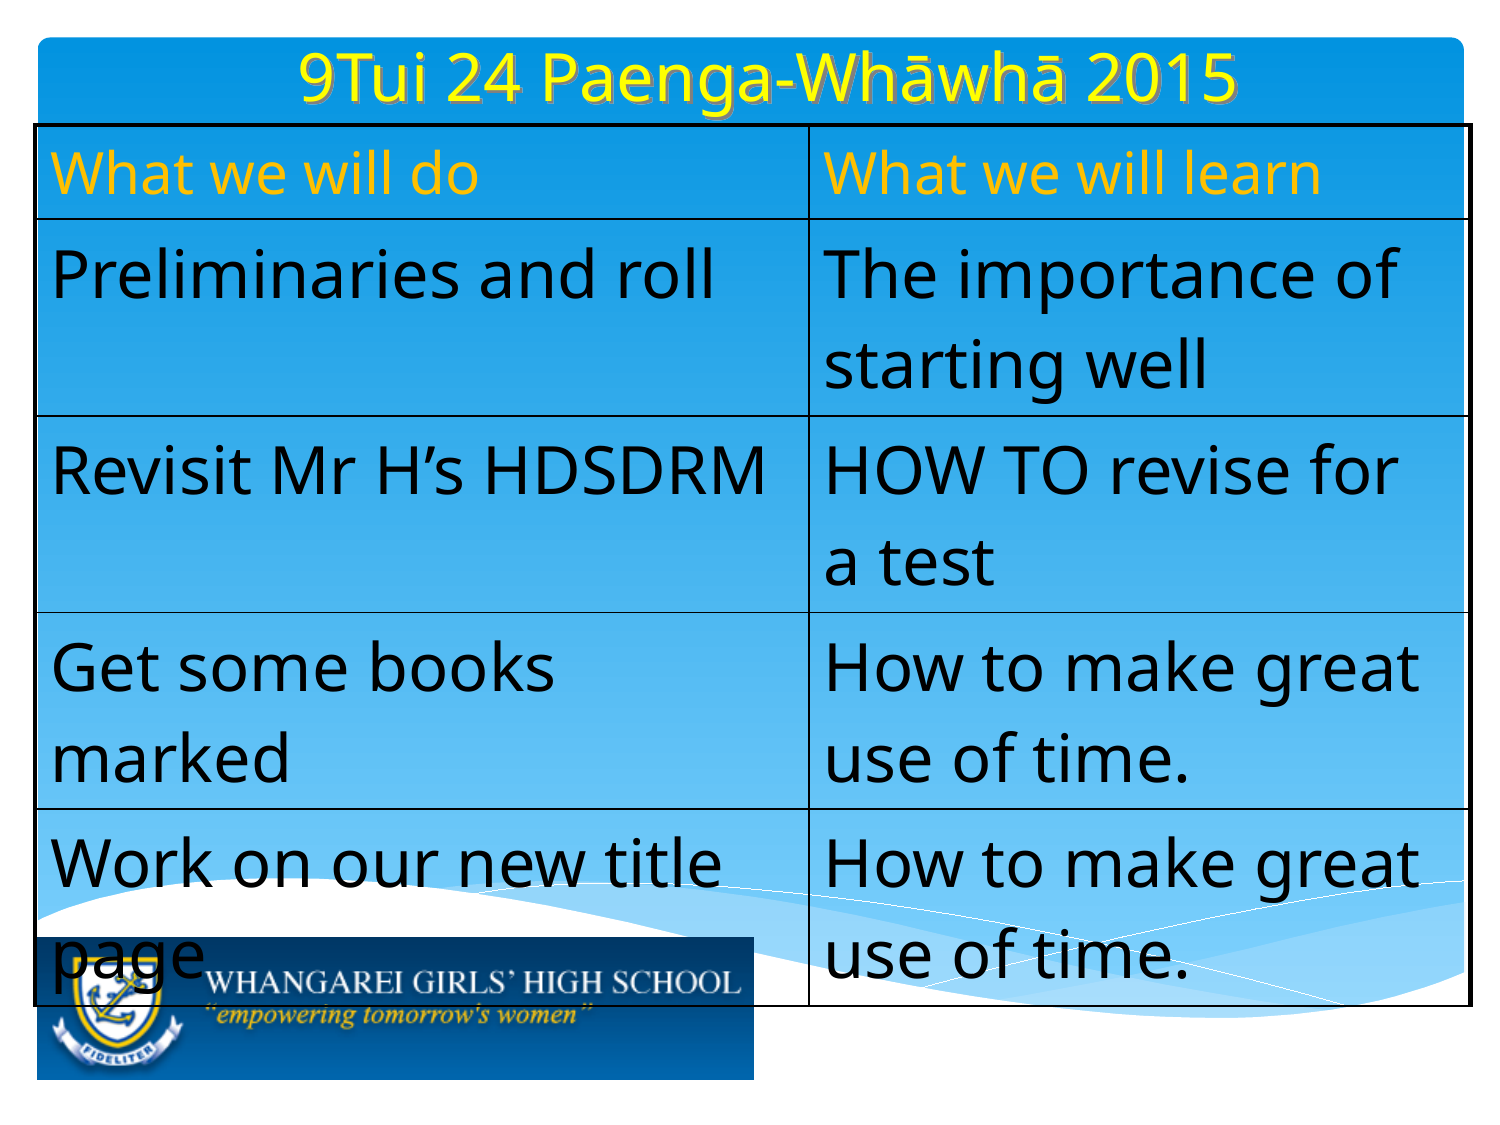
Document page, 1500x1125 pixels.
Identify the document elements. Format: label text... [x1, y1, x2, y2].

table_cell HOW TO revise for a test [810, 417, 1468, 612]
picture [37, 937, 754, 1080]
text_box 9Tui 24 Paenga-Whāwhā 2015 [162, 24, 1375, 123]
table_cell Get some books marked [37, 613, 808, 808]
table_cell How to make great use of time. [810, 613, 1468, 808]
table_cell Preliminaries and roll [37, 220, 808, 415]
table_cell Work on our new title page [37, 810, 808, 1005]
table_header What we will learn [810, 127, 1468, 218]
table_cell How to make great use of time. [810, 810, 1468, 1005]
table_cell Revisit Mr H’s HDSDRM [37, 417, 808, 612]
table_header What we will do [37, 127, 808, 218]
table_cell The importance of starting well [810, 220, 1468, 415]
